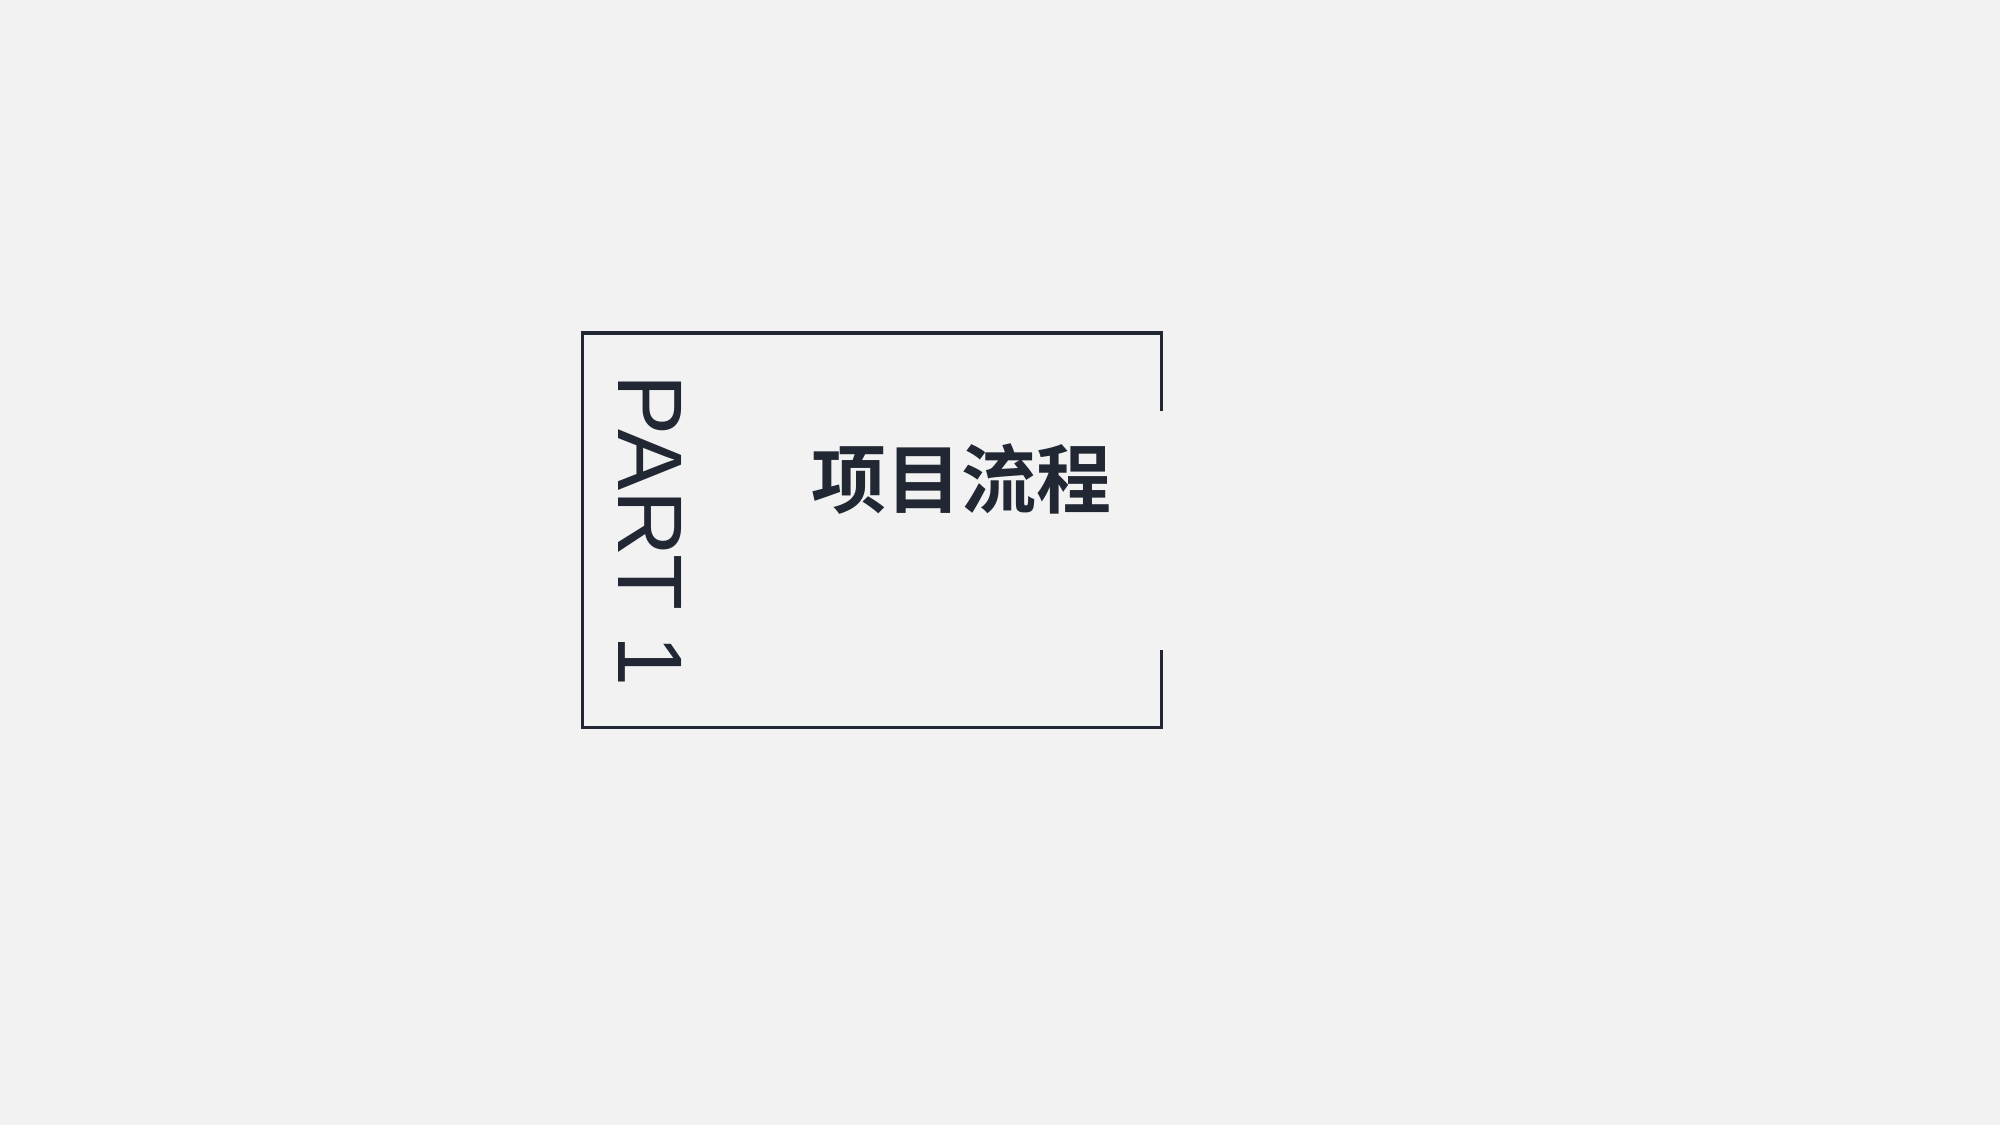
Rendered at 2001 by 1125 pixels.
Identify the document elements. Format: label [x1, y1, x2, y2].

text_box [582, 332, 1418, 728]
